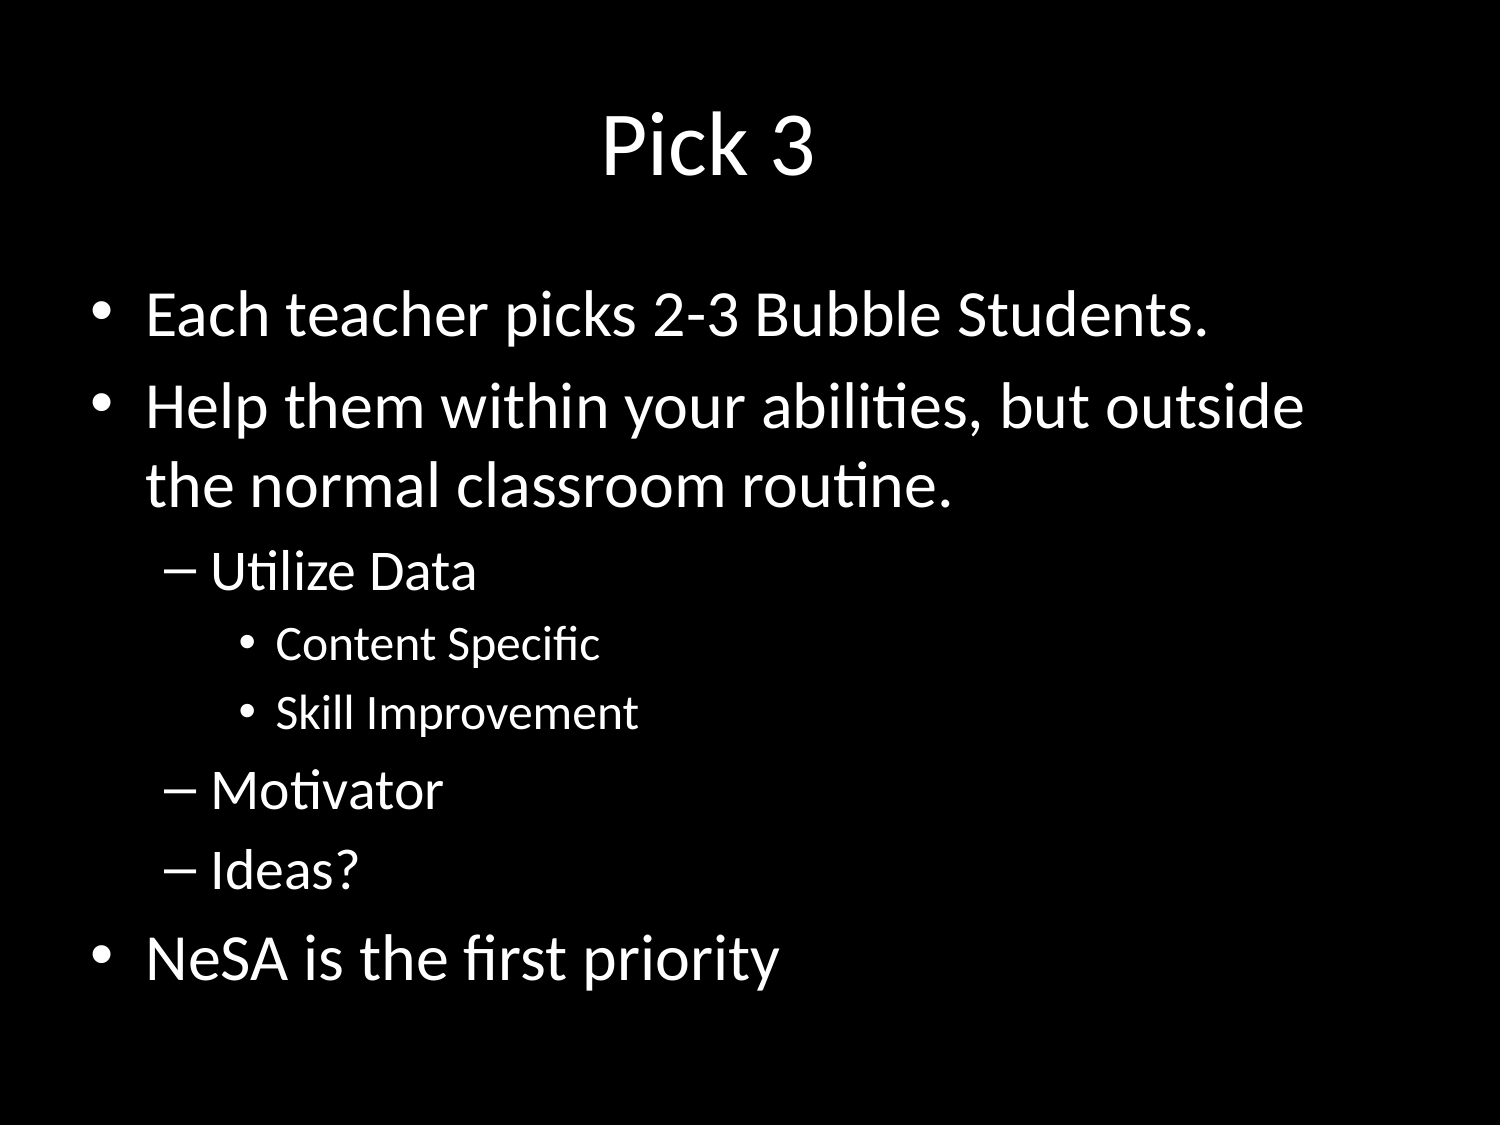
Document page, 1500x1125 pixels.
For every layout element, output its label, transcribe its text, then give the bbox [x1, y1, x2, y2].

list Each teacher picks 2-3 Bubble Students. Help them within your abilities, but outside the normal classroom routine. Utilize Data Content Specific Skill Improvement Motivator Ideas? NeSA is the first priority [75, 262, 1425, 1005]
title Pick 3 [75, 45, 1425, 233]
